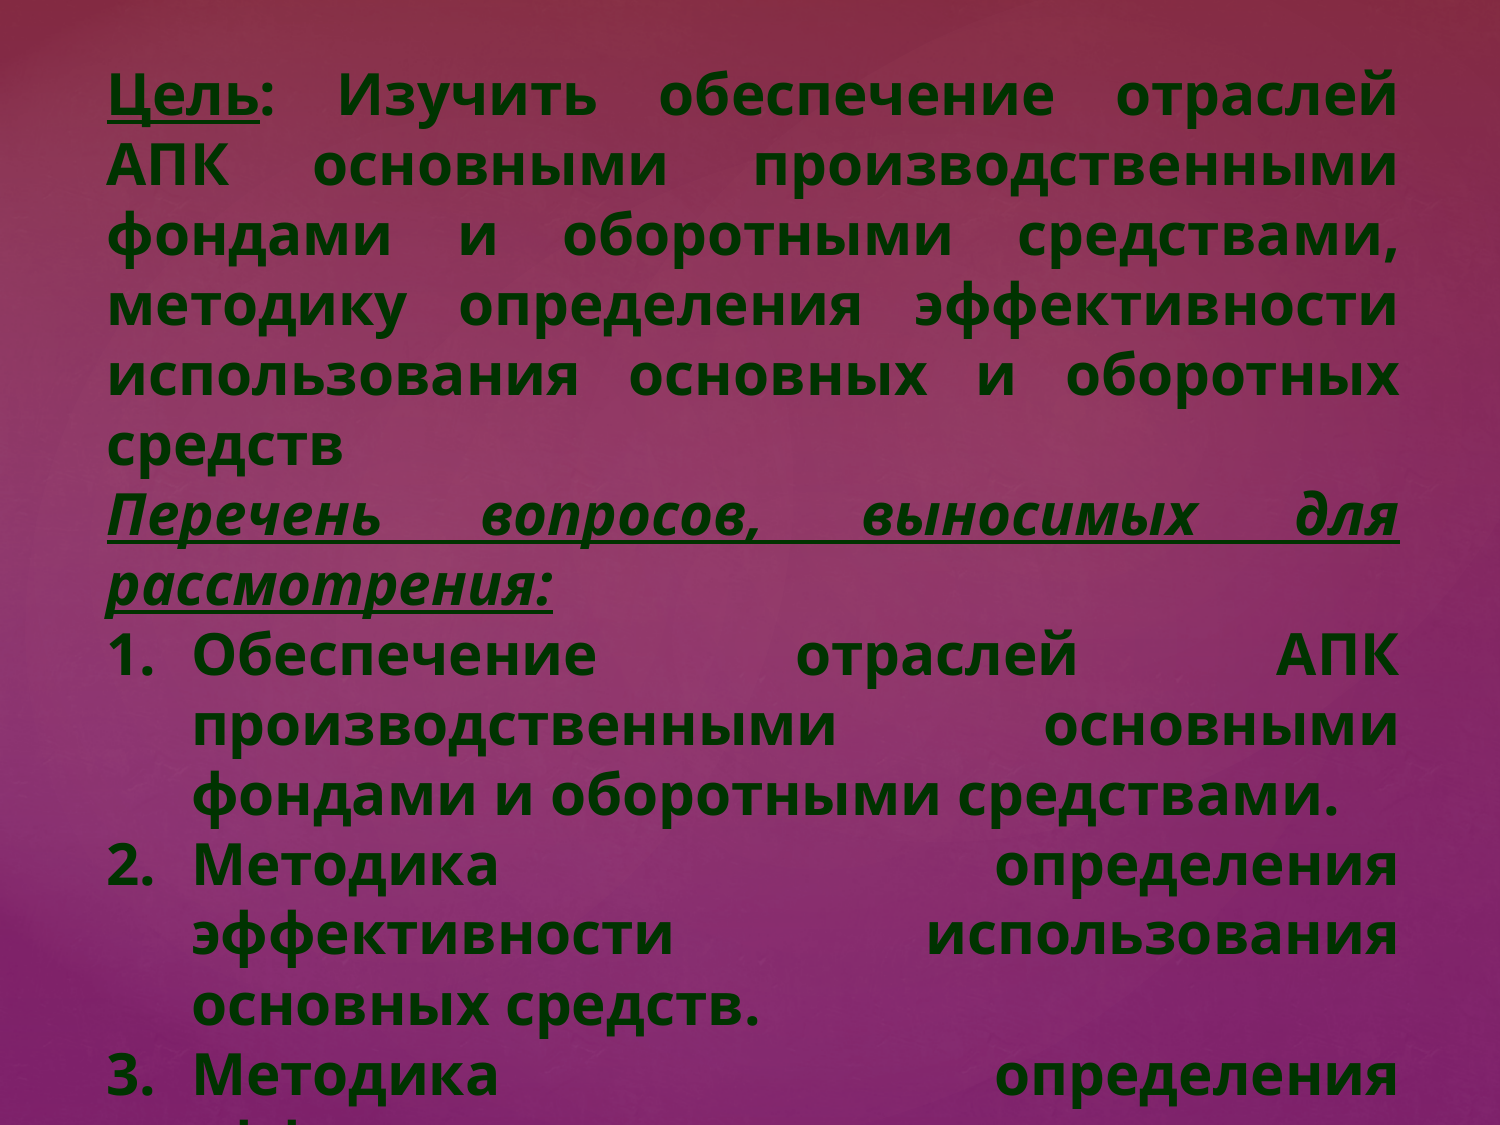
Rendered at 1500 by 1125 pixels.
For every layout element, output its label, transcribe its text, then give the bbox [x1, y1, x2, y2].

text_box Цель: Изучить обеспечение отраслей АПК основными производственными фондами и оборотными средствами, методику определения эффективности использования основных и оборотных средств Перечень вопросов, выносимых для рассмотрения: Обеспечение отраслей АПК производственными основными фондами и оборотными средствами. Методика оп­ределения эффективности использования основных средств. Методика оп­ределения эффективности использования оборотных средств. [91, 49, 1415, 1125]
